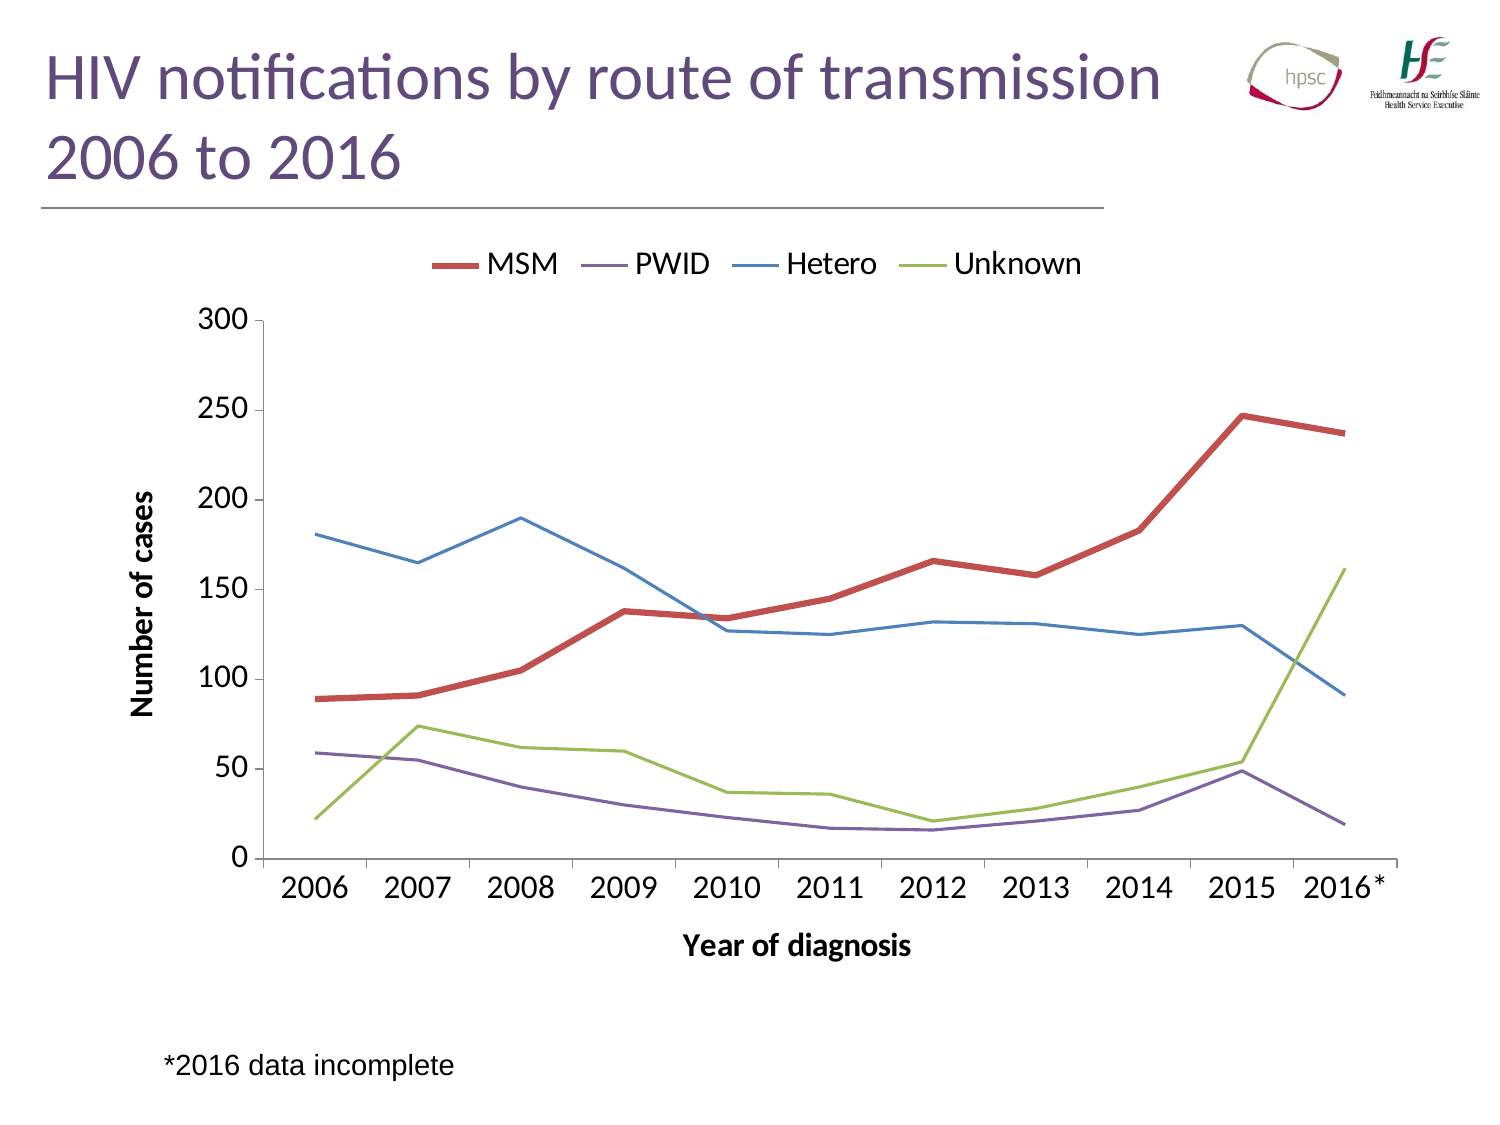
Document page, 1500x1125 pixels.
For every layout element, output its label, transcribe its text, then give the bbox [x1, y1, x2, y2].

text_box *2016 data incomplete [149, 1039, 471, 1089]
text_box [1237, 23, 1484, 128]
chart [90, 231, 1424, 1000]
title HIV notifications by route of transmission 2006 to 2016 [30, 101, 1484, 185]
